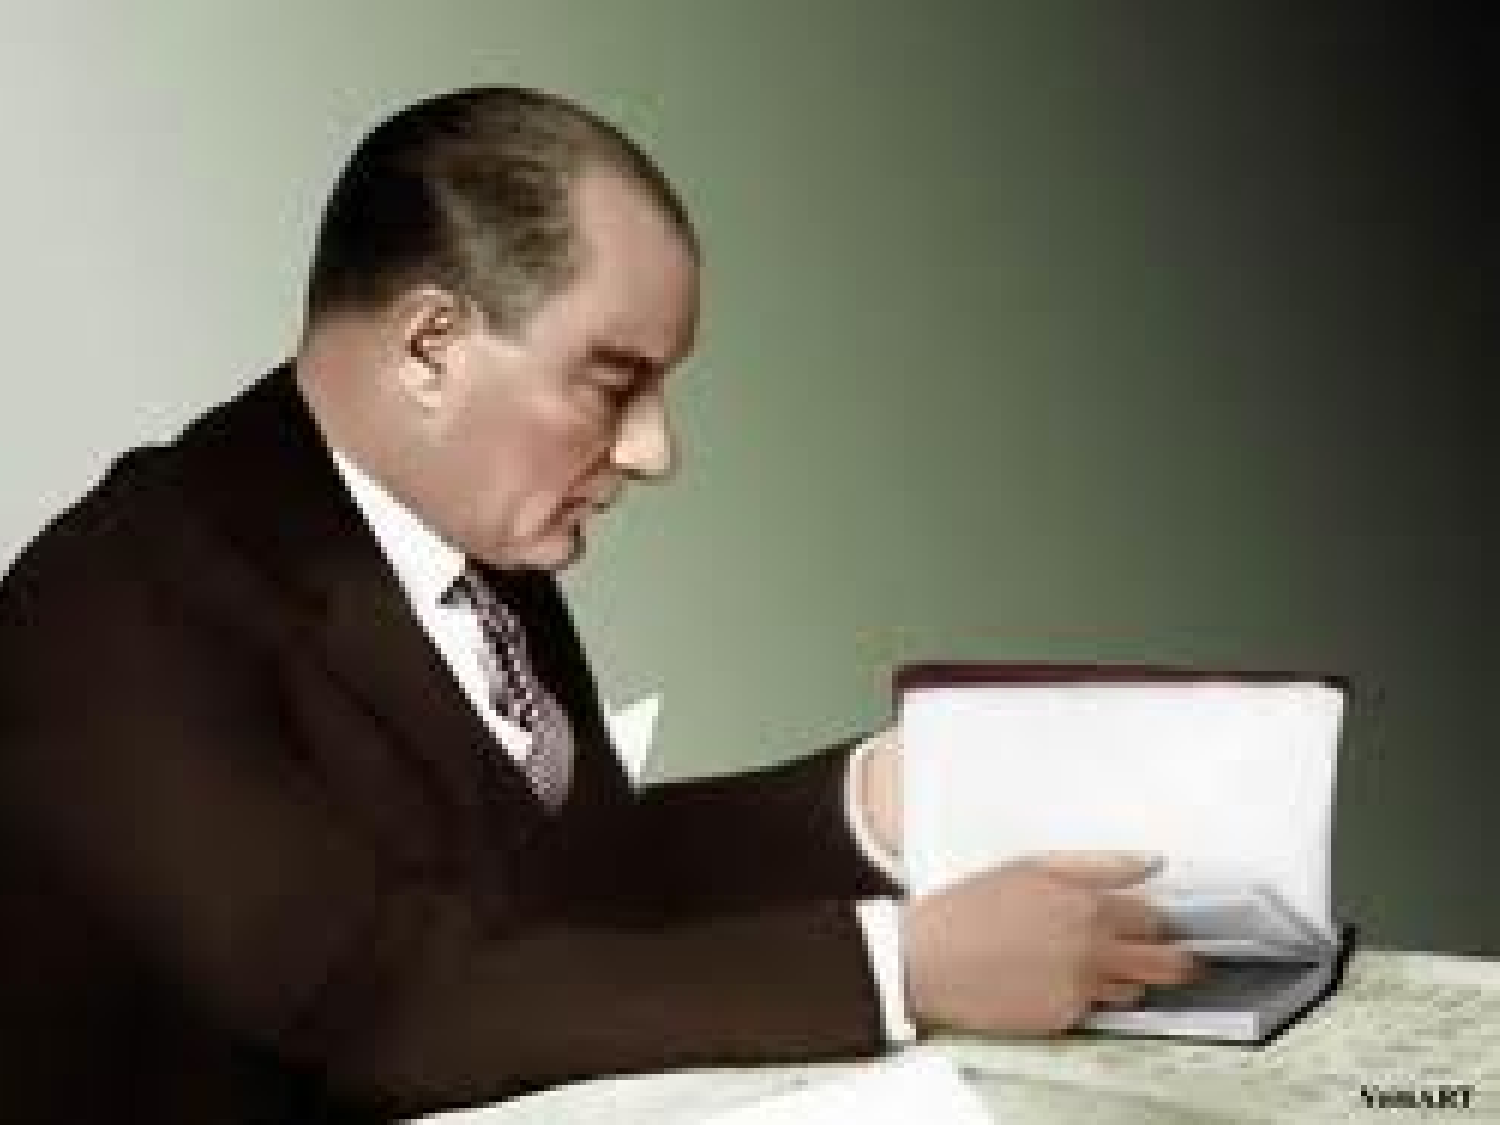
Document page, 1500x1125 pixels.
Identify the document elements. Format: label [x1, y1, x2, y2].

list [0, 0, 1500, 1125]
